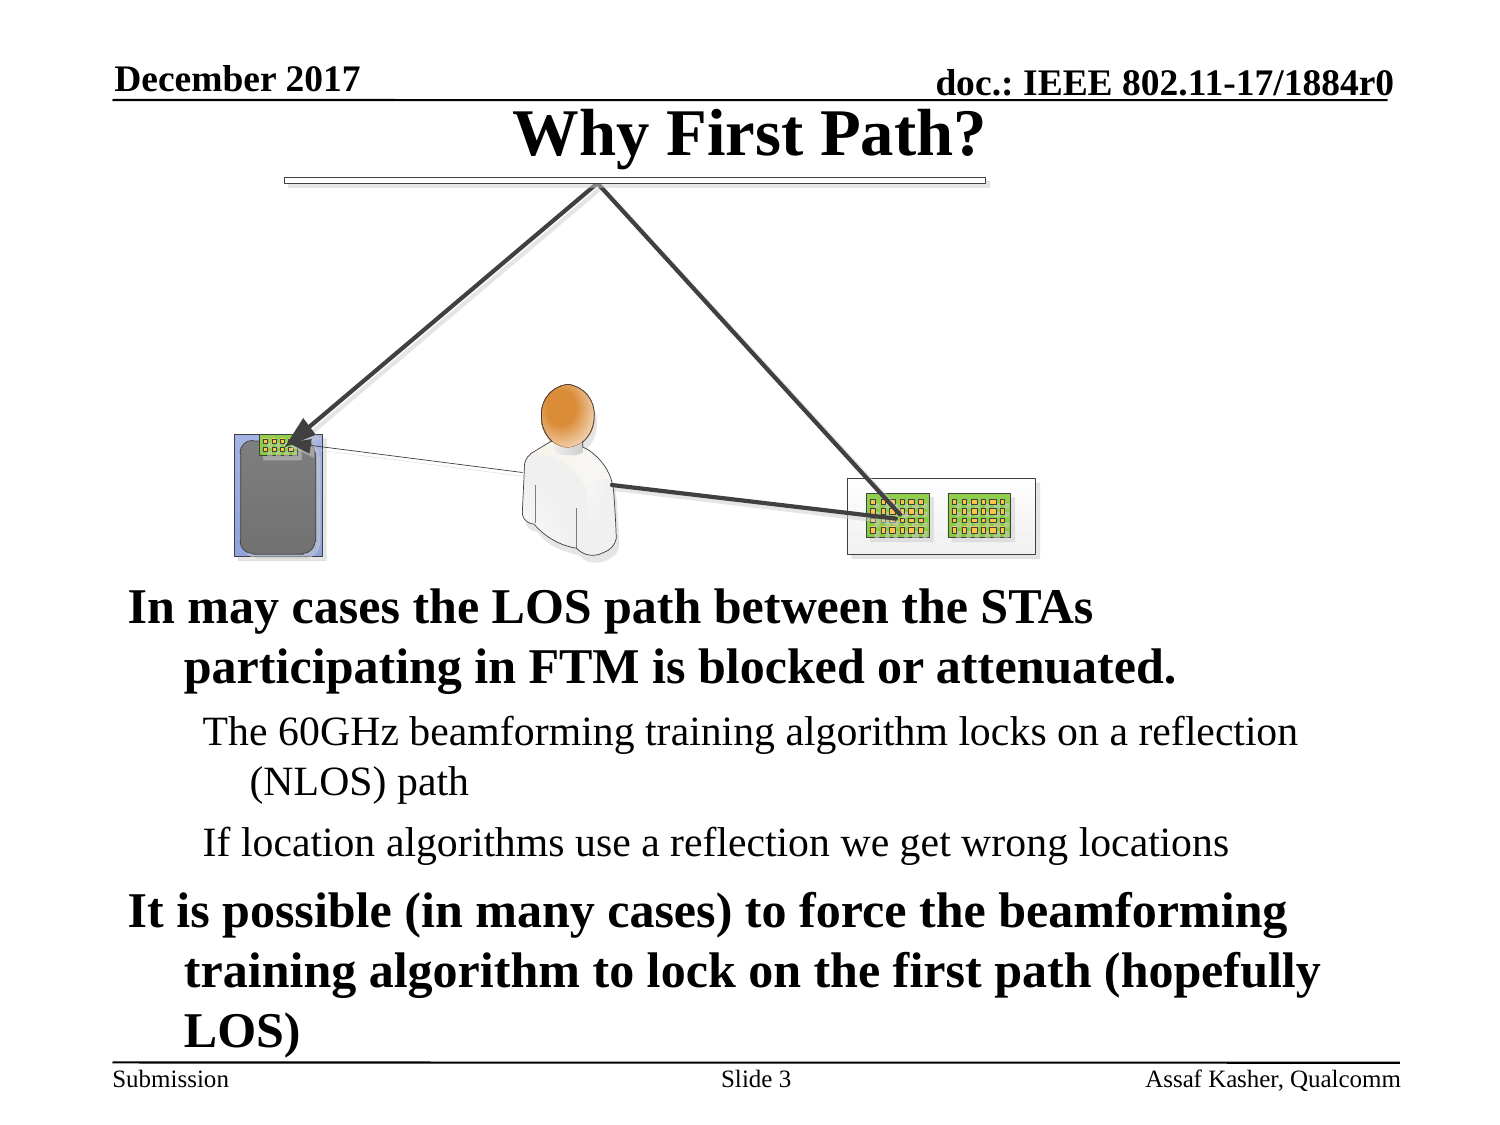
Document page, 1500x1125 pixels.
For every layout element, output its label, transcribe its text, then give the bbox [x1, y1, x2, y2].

picture [229, 172, 1043, 567]
list In may cases the LOS path between the STAs participating in FTM is blocked or attenuated. The 60GHz beamforming training algorithm locks on a reflection (NLOS) path If location algorithms use a reflection we get wrong locations It is possible (in many cases) to force the beamforming training algorithm to lock on the first path (hopefully LOS) [112, 565, 1388, 922]
slide_number Slide 3 [712, 1061, 800, 1123]
title Why First Path? [112, 97, 1388, 159]
footer Assaf Kasher, Qualcomm [878, 1061, 1402, 1093]
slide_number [114, 54, 423, 100]
